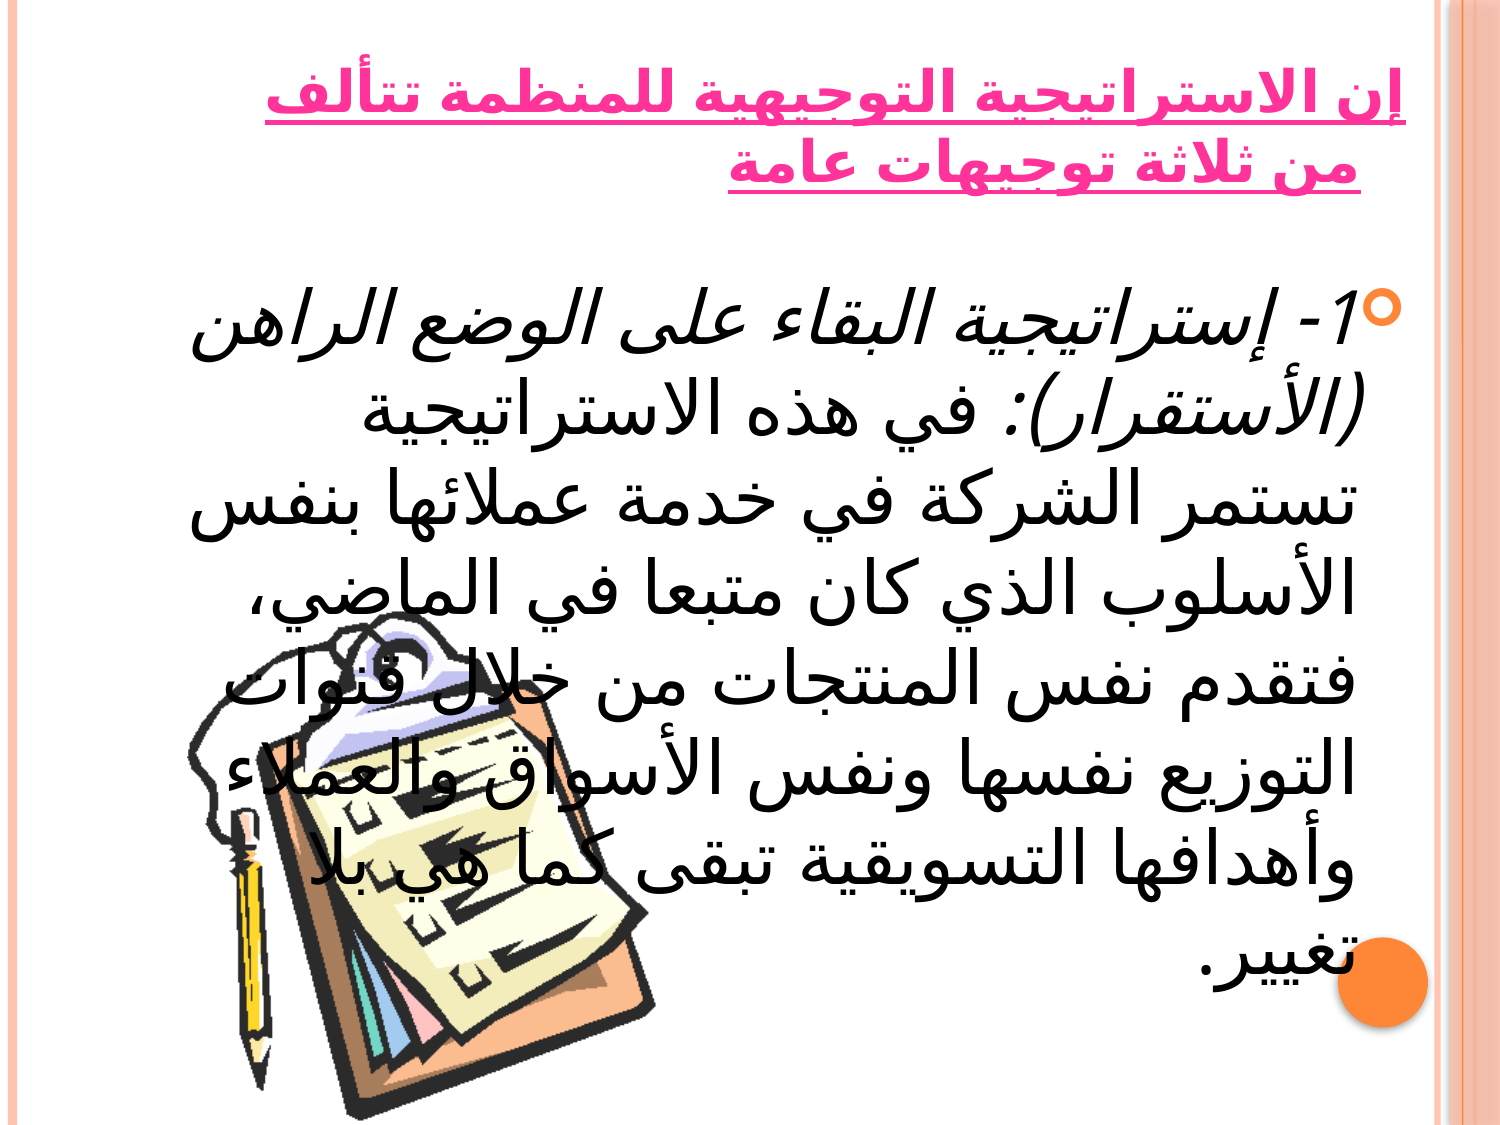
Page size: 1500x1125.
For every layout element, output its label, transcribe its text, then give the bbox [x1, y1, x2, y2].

picture [186, 605, 660, 1125]
list إن الاستراتيجية التوجيهية للمنظمة تتألف من ثلاثة توجيهات عامة 1- إستراتيجية البقاء على الوضع الراهن (الأستقرار): في هذه الاستراتيجية تستمر الشركة في خدمة عملائها بنفس الأسلوب الذي كان متبعا في الماضي، فتقدم نفس المنتجات من خلال قنوات التوزيع نفسها ونفس الأسواق والعملاء وأهدافها التسويقية تبقى كما هي بلا تغيير. [152, 46, 1421, 1125]
